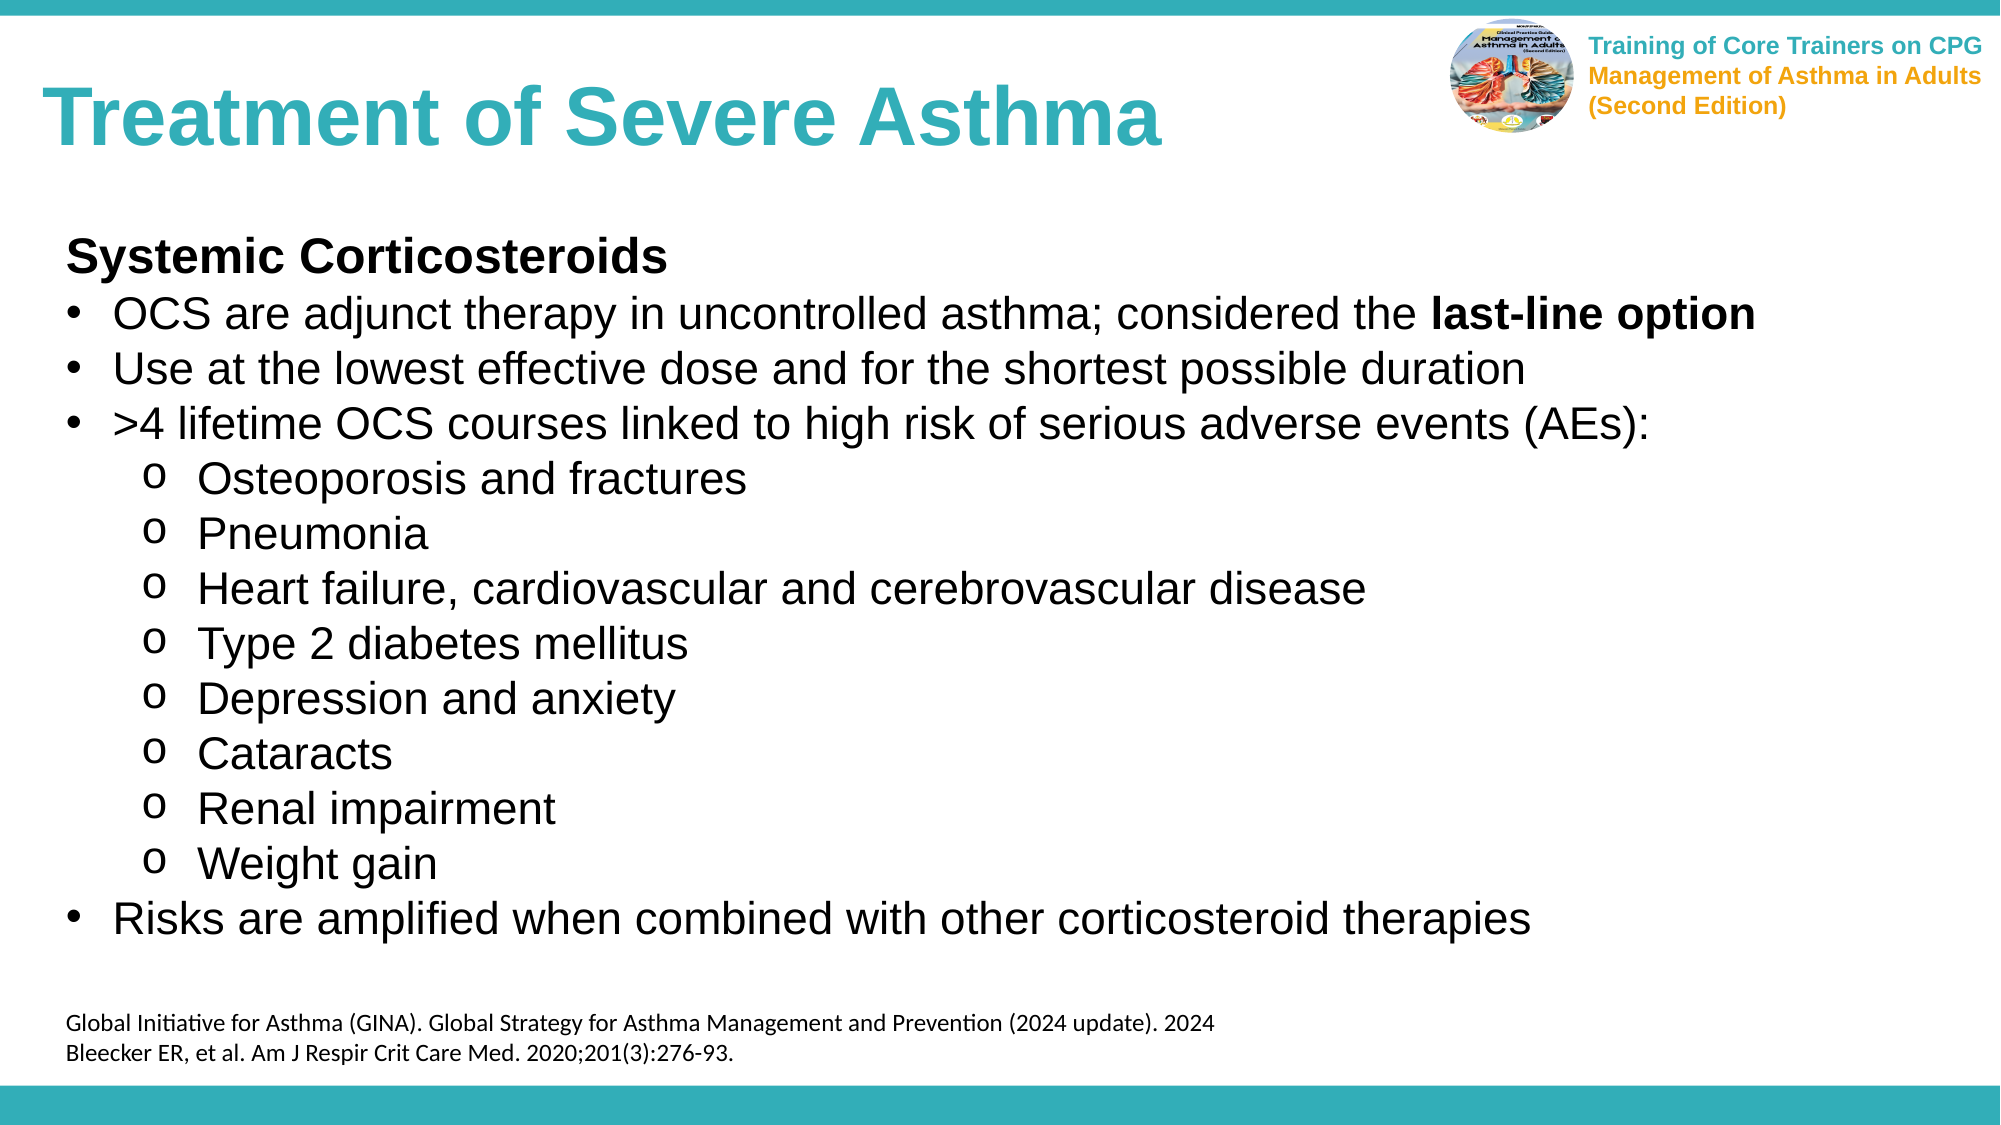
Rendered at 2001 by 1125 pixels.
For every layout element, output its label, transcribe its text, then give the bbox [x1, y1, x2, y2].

list Treatment of Severe Asthma [27, 49, 1443, 176]
text_box Systemic Corticosteroids OCS are adjunct therapy in uncontrolled asthma; considered the last-line option Use at the lowest effective dose and for the shortest possible duration >4 lifetime OCS courses linked to high risk of serious adverse events (AEs): Osteoporosis and fractures Pneumonia Heart failure, cardiovascular and cerebrovascular disease Type 2 diabetes mellitus Depression and anxiety Cataracts Renal impairment Weight gain Risks are amplified when combined with other corticosteroid therapies [51, 216, 1896, 951]
picture [1449, 18, 1574, 133]
text_box Global Initiative for Asthma (GINA). Global Strategy for Asthma Management and Prevention (2024 update). 2024 Bleecker ER, et al. Am J Respir Crit Care Med. 2020;201(3):276-93. [51, 999, 1949, 1075]
